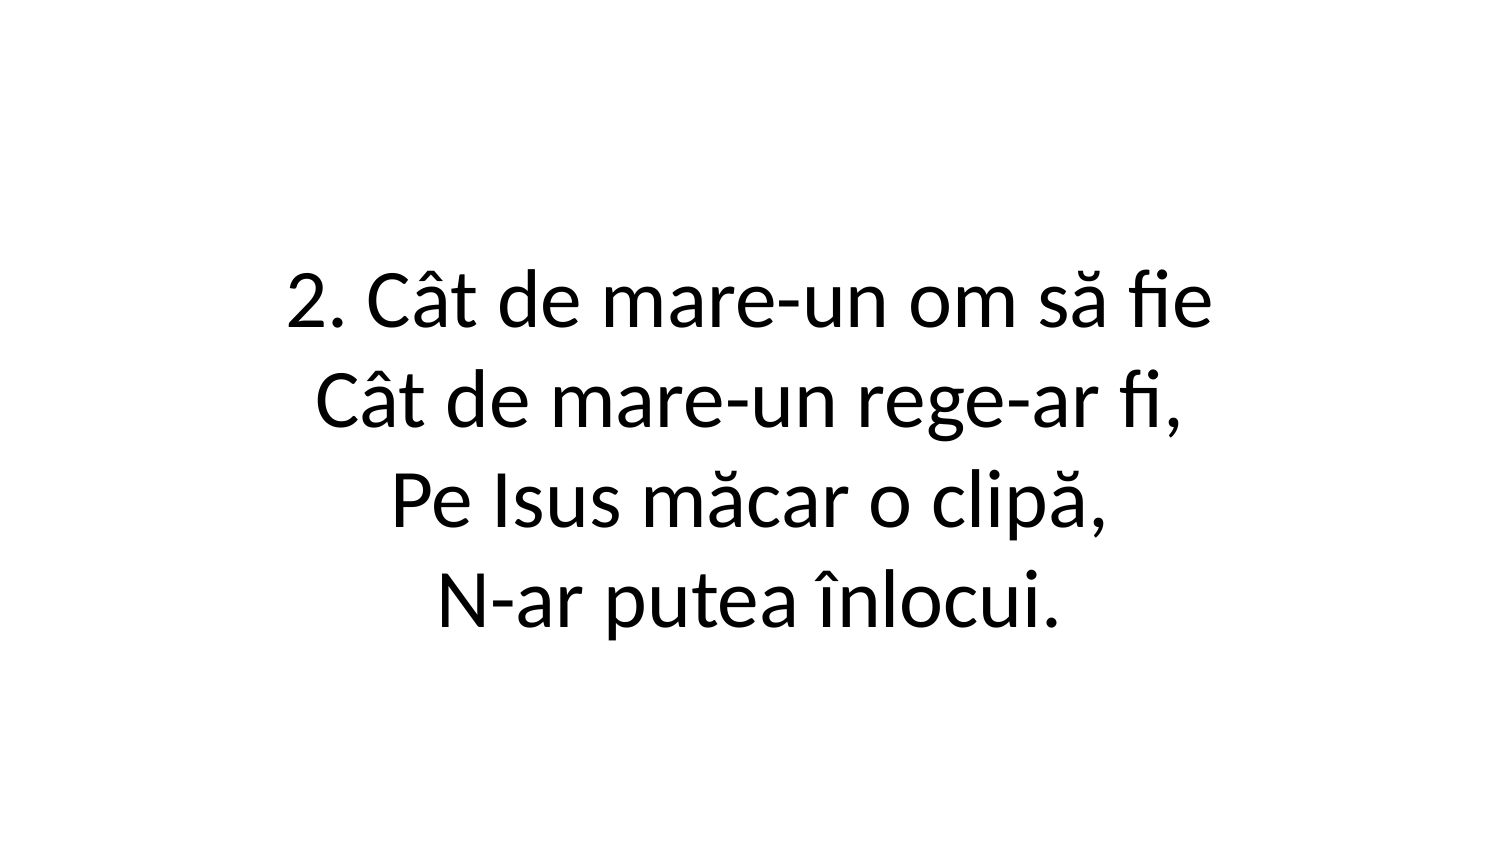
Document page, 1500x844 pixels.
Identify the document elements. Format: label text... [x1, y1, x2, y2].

text_box 2. Cât de mare-un om să fie Cât de mare-un rege-ar fi, Pe Isus măcar o clipă, N-ar putea înlocui. [270, 192, 1230, 652]
